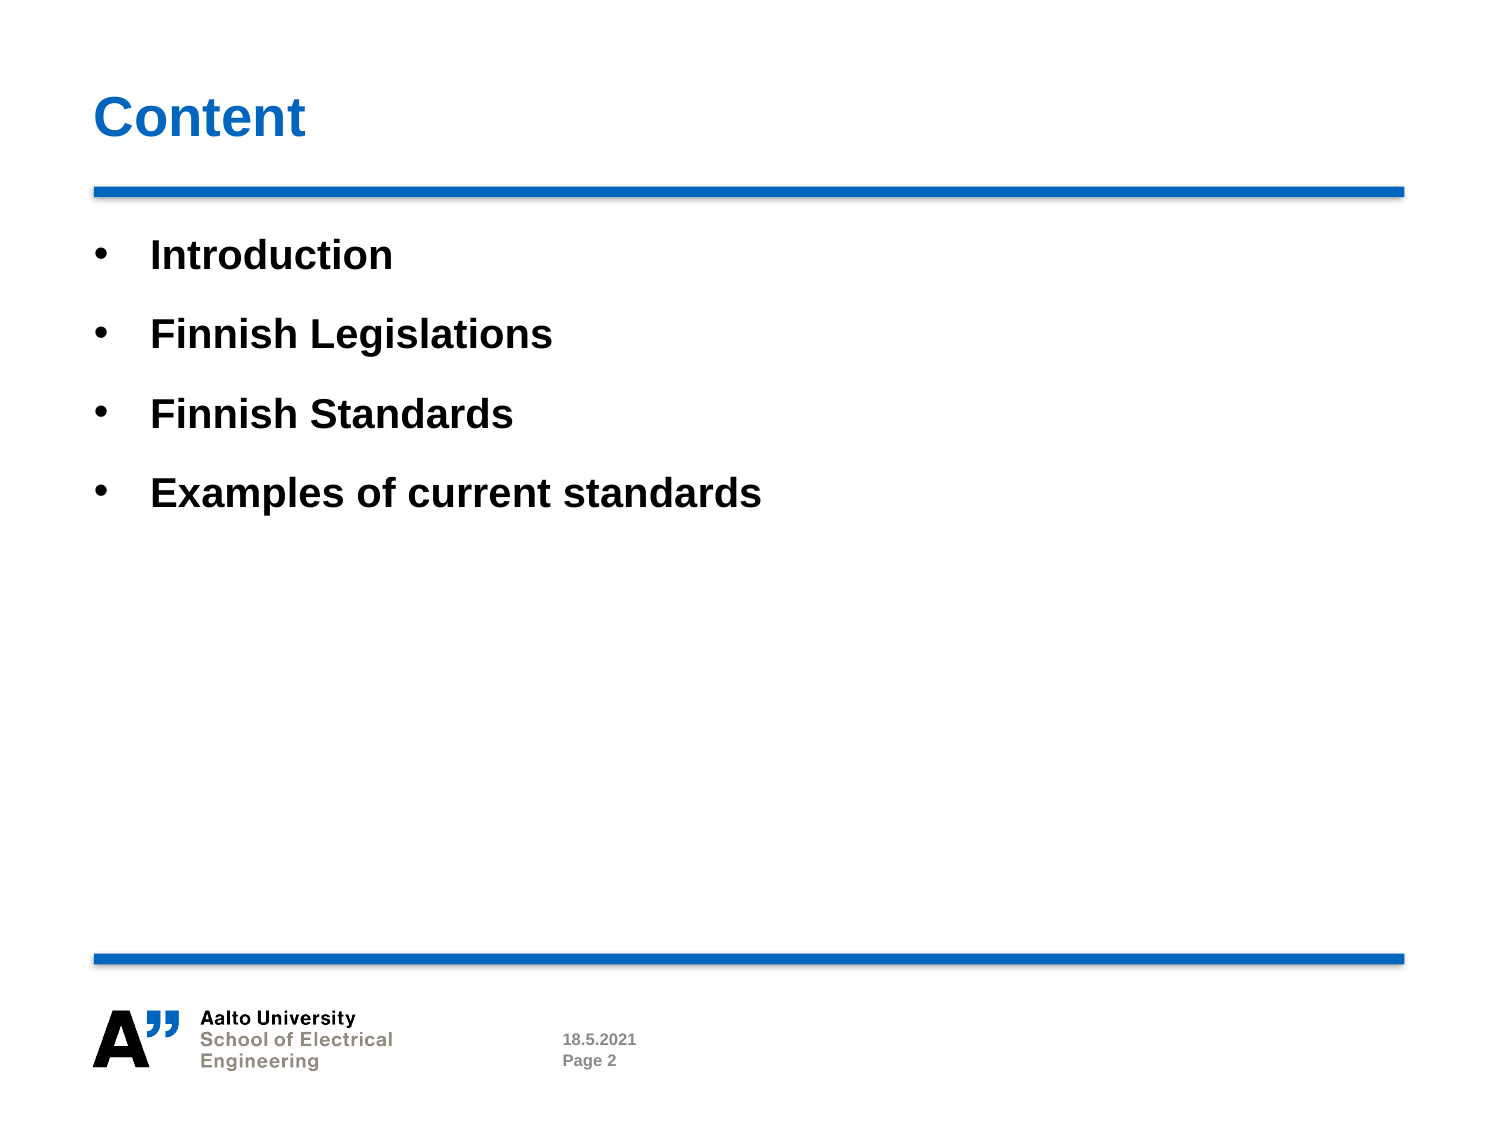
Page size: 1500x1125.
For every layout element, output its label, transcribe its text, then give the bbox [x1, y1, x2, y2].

picture [35, 953, 449, 1125]
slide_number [562, 1029, 816, 1050]
list Introduction Finnish Legislations Finnish Standards Examples of current standards [93, 227, 1405, 948]
title Content [93, 80, 1369, 228]
slide_number Page 2 [562, 1050, 816, 1071]
